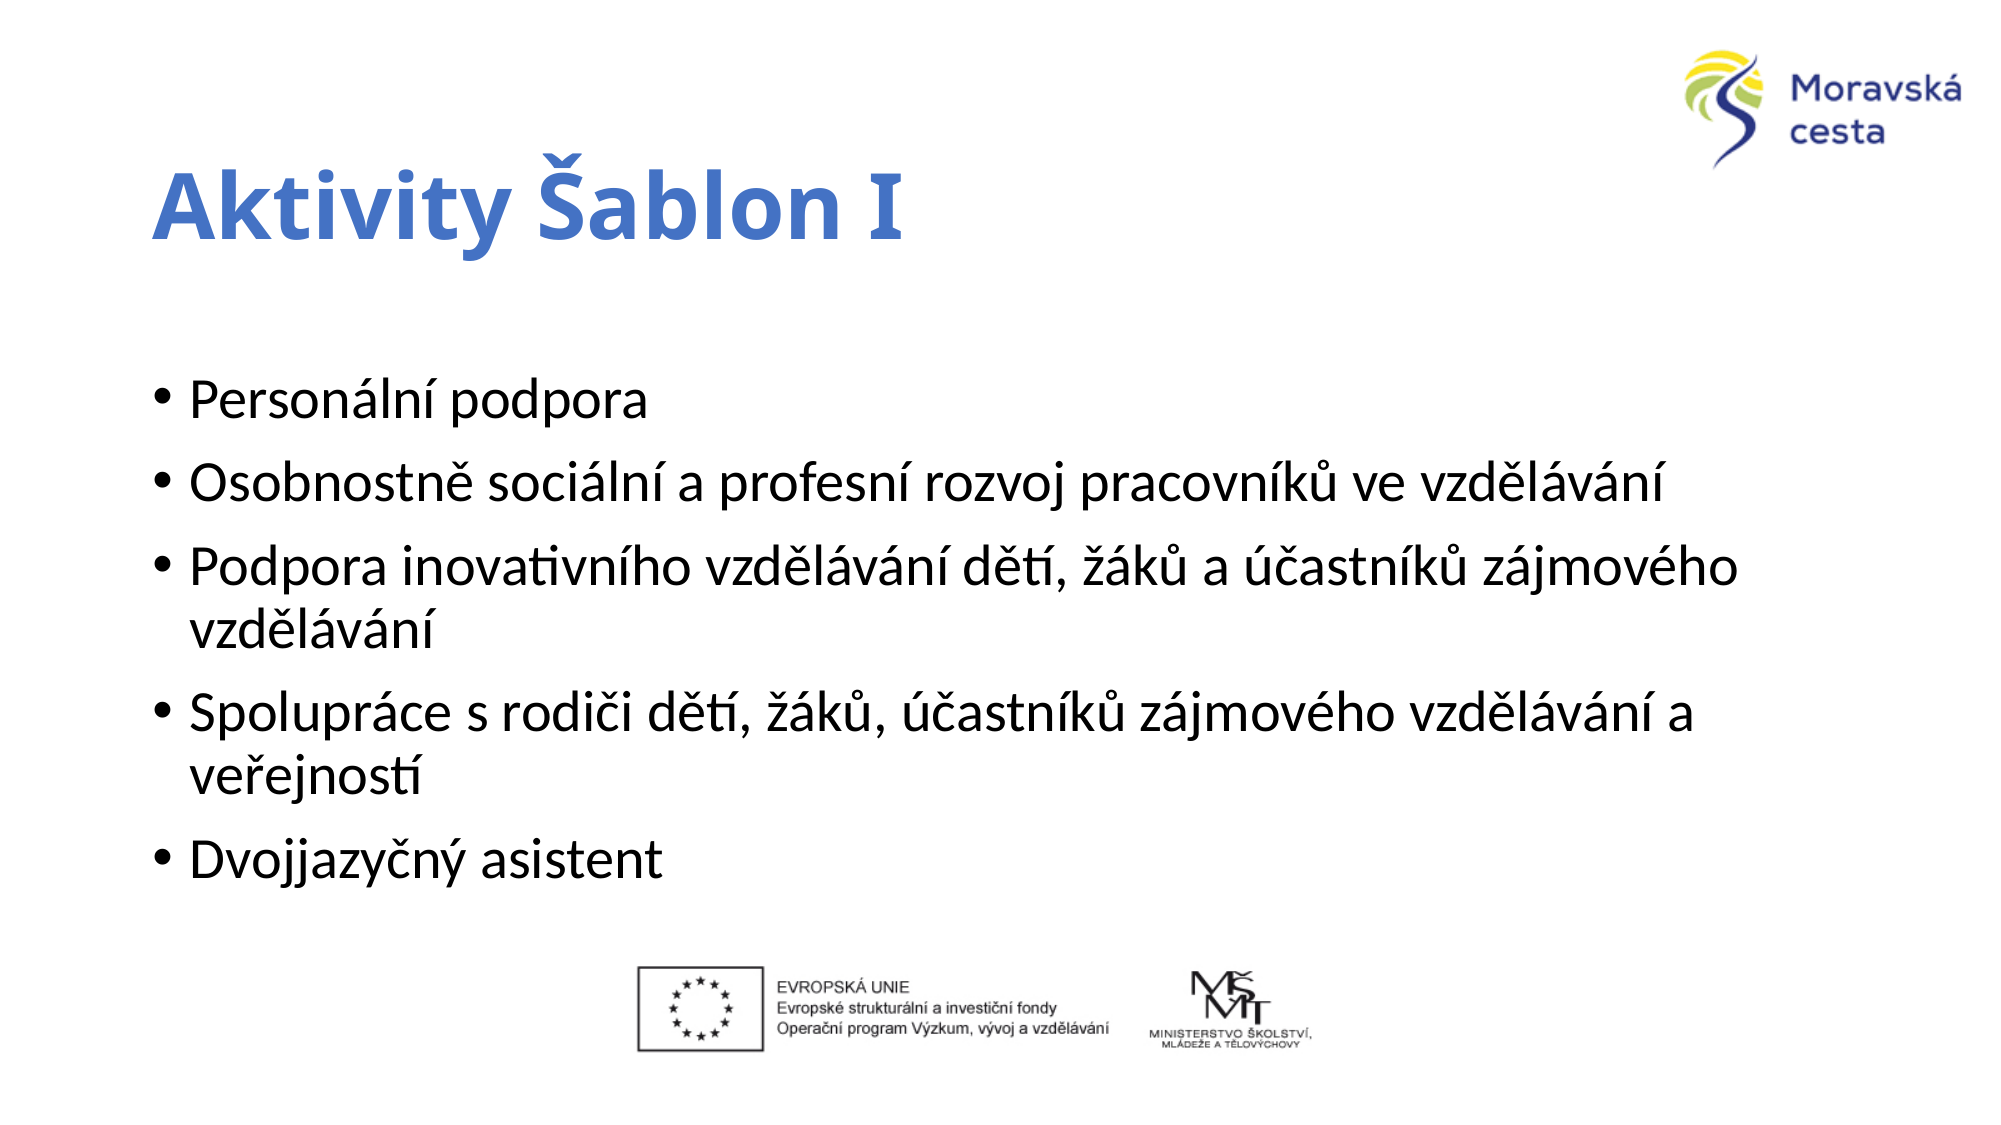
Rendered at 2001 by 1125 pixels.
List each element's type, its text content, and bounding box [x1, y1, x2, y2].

list ­Personální podpora Osobnostně sociální a profesní rozvoj pracovníků ve vzdělávání Podpora inovativního vzdělávání dětí, žáků a účastníků zájmového vzdělávání Spolupráce s rodiči dětí, žáků, účastníků zájmového vzdělávání a veřejností Dvojjazyčný asistent [137, 360, 1863, 926]
title Aktivity Šablon I [137, 101, 1863, 319]
picture [1652, 12, 1980, 193]
picture [592, 925, 1349, 1094]
